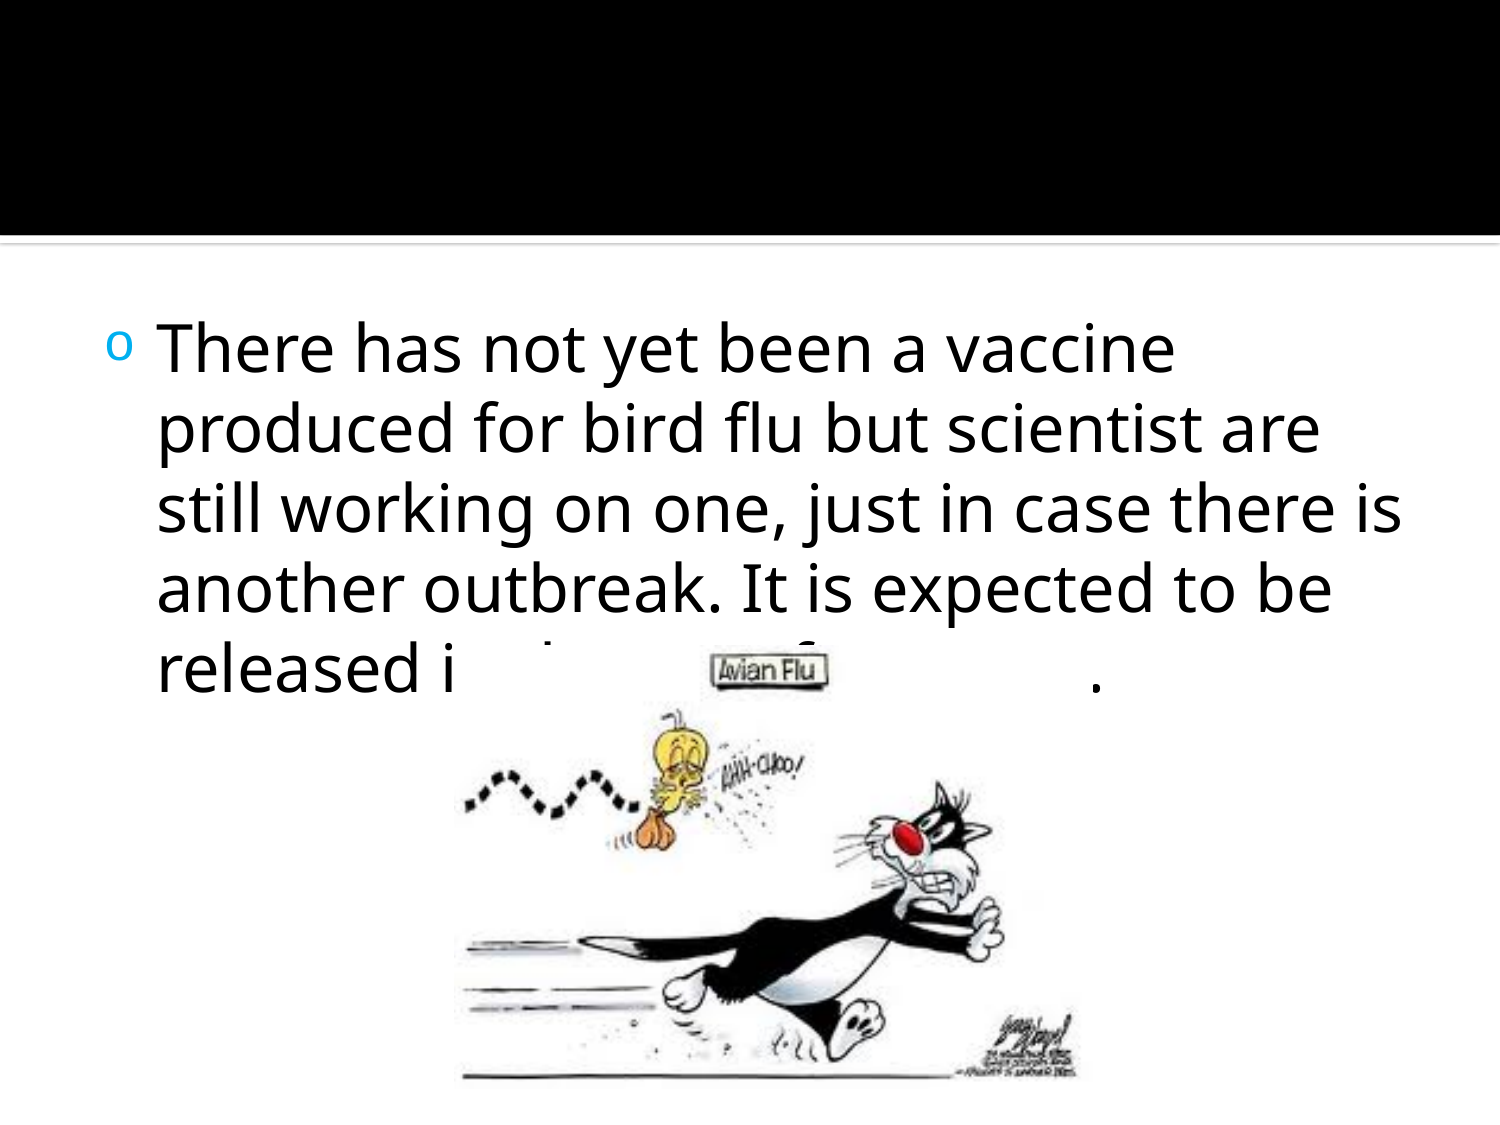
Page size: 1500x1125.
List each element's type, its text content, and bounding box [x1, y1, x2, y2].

list There has not yet been a vaccine produced for bird flu but scientist are still working on one, just in case there is another outbreak. It is expected to be released in the next few years. [75, 291, 1425, 1050]
picture [454, 645, 1093, 1089]
